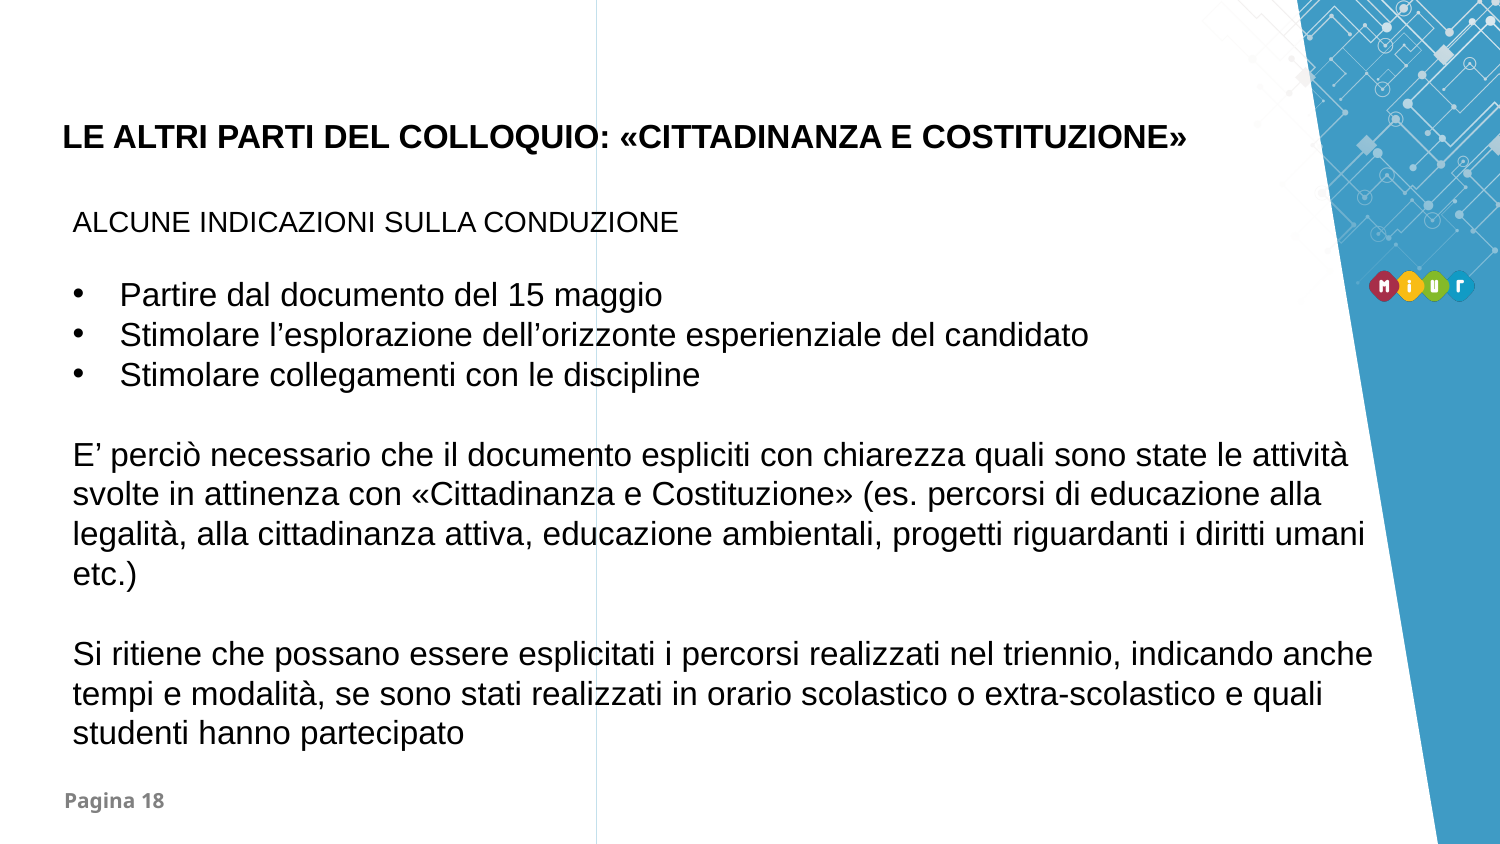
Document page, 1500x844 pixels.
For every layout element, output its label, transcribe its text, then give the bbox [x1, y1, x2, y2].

text_box LE ALTRI PARTI DEL COLLOQUIO: «CITTADINANZA E COSTITUZIONE» [47, 108, 1398, 296]
text_box ALCUNE INDICAZIONI SULLA CONDUZIONE Partire dal documento del 15 maggio Stimolare l’esplorazione dell’orizzonte esperienziale del candidato Stimolare collegamenti con le discipline E’ perciò necessario che il documento espliciti con chiarezza quali sono state le attività svolte in attinenza con «Cittadinanza e Costituzione» (es. percorsi di educazione alla legalità, alla cittadinanza attiva, educazione ambientali, progetti riguardanti i diritti umani etc.) Si ritiene che possano essere esplicitati i percorsi realizzati nel triennio, indicando anche tempi e modalità, se sono stati realizzati in orario scolastico o extra-scolastico e quali studenti hanno partecipato [57, 195, 1408, 844]
picture [1017, 0, 1500, 341]
